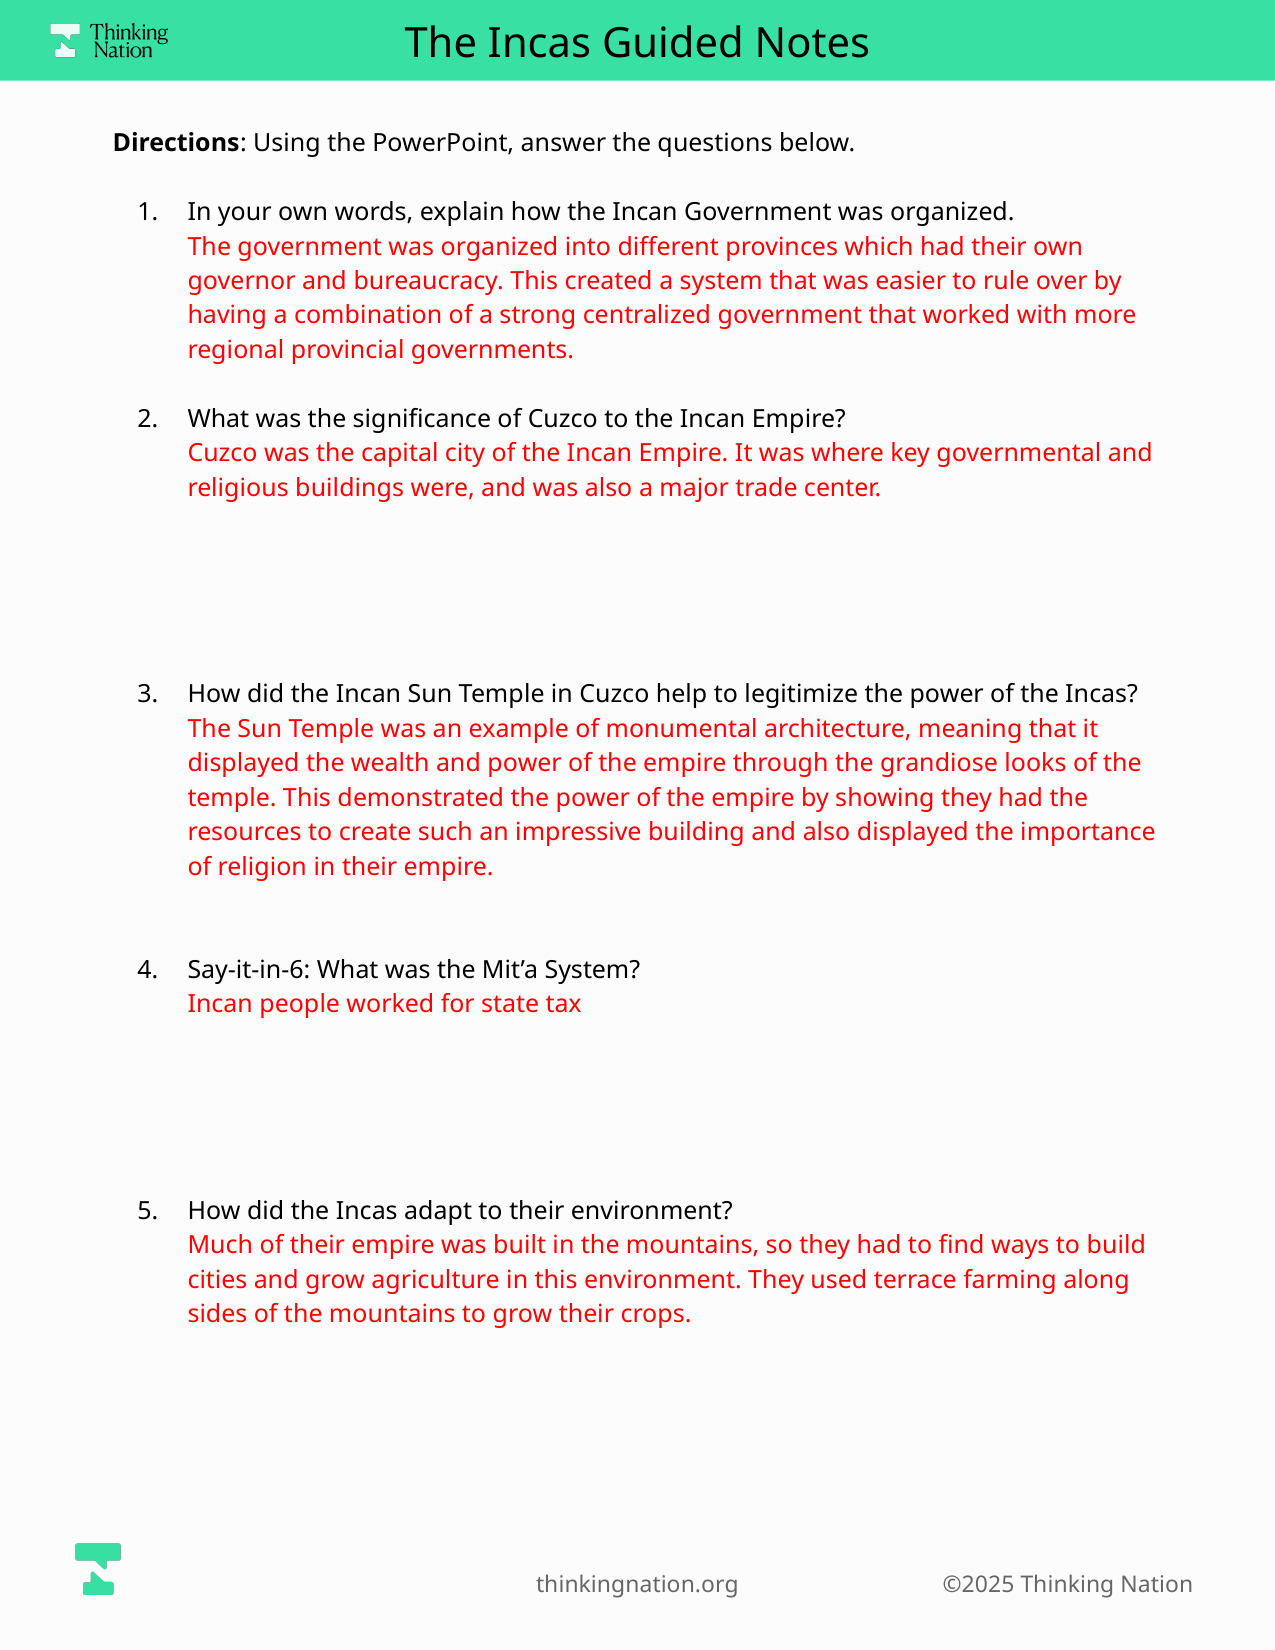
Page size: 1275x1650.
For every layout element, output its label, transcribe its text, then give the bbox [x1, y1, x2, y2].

text_box Directions: Using the PowerPoint, answer the questions below. In your own words, explain how the Incan Government was organized. The government was organized into different provinces which had their own governor and bureaucracy. This created a system that was easier to rule over by having a combination of a strong centralized government that worked with more regional provincial governments. What was the significance of Cuzco to the Incan Empire? Cuzco was the capital city of the Incan Empire. It was where key governmental and religious buildings were, and was also a major trade center. How did the Incan Sun Temple in Cuzco help to legitimize the power of the Incas? The Sun Temple was an example of monumental architecture, meaning that it displayed the wealth and power of the empire through the grandiose looks of the temple. This demonstrated the power of the empire by showing they had the resources to create such an impressive building and also displayed the importance of religion in their empire. Say-it-in-6: What was the Mit’a System? Incan people worked for state tax How did the Incas adapt to their environment? Much of their empire was built in the mountains, so they had to find ways to build cities and grow agriculture in this environment. They used terrace farming along sides of the mountains to grow their crops. [97, 107, 1178, 1584]
picture [36, 12, 172, 69]
text_box The Incas Guided Notes [0, 0, 1275, 81]
text_box ©2025 Thinking Nation [907, 1553, 1210, 1605]
text_box thinkingnation.org [486, 1584, 789, 1605]
picture [62, 1533, 134, 1605]
